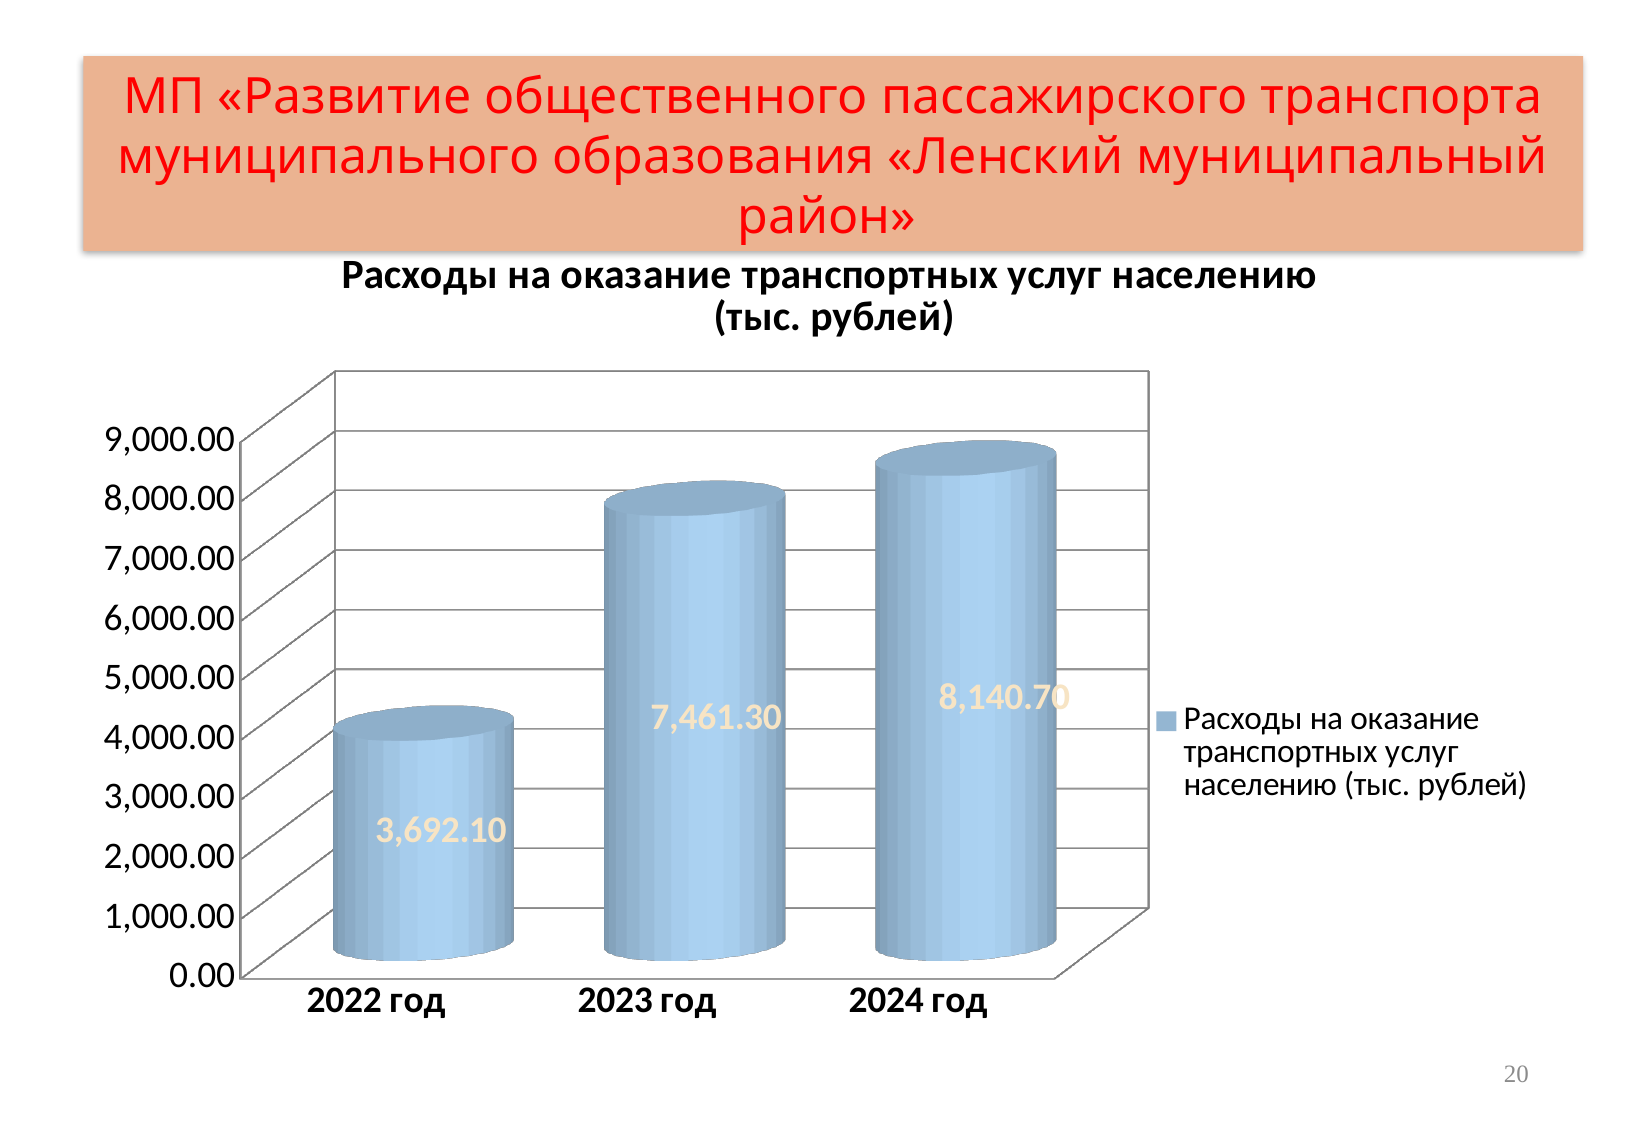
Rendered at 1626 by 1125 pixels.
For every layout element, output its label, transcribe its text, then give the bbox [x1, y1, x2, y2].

slide_number 20 [1164, 1048, 1544, 1103]
chart [73, 219, 1586, 1039]
text_box МП «Развитие общественного пассажирского транспорта муниципального образования «Ленский муниципальный район» [83, 56, 1584, 218]
